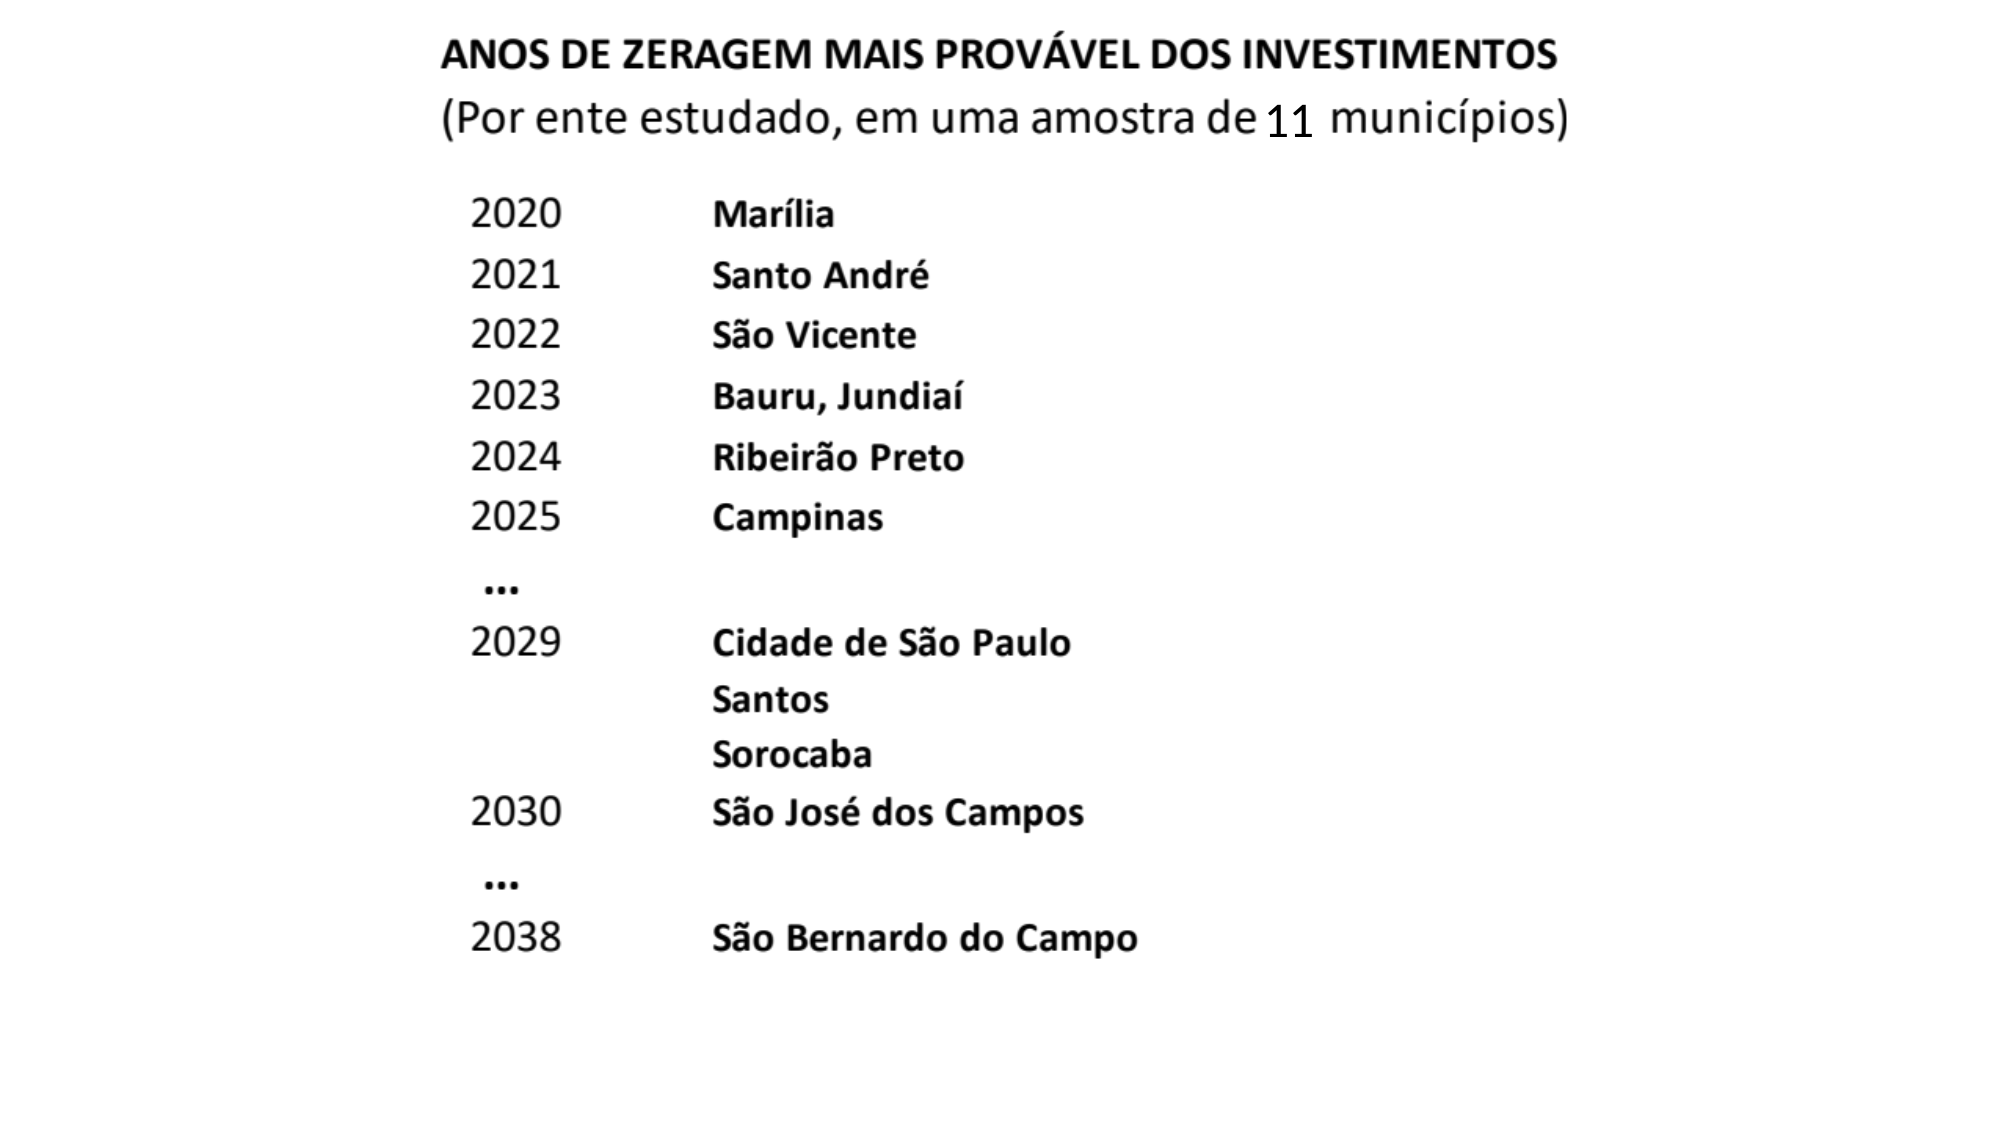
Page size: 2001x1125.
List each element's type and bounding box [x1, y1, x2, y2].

picture [433, 20, 1567, 971]
